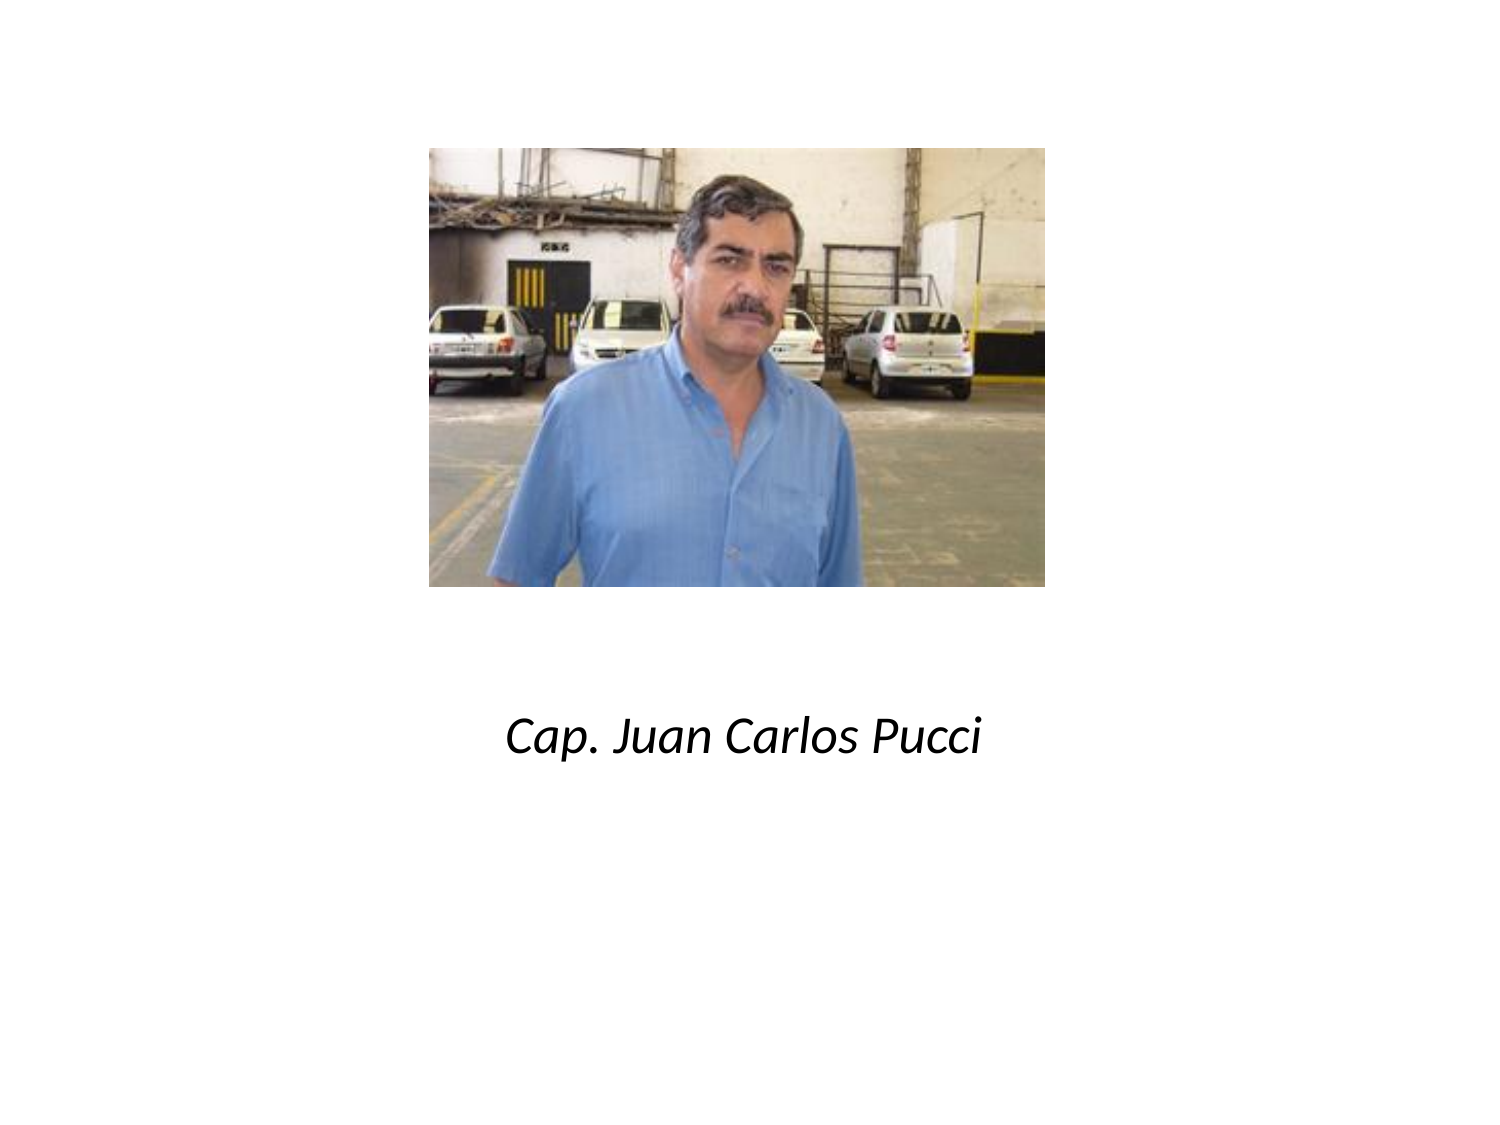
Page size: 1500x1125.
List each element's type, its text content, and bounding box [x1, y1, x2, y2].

text_box Cap. Juan Carlos Pucci [490, 692, 999, 811]
picture [429, 148, 1046, 587]
